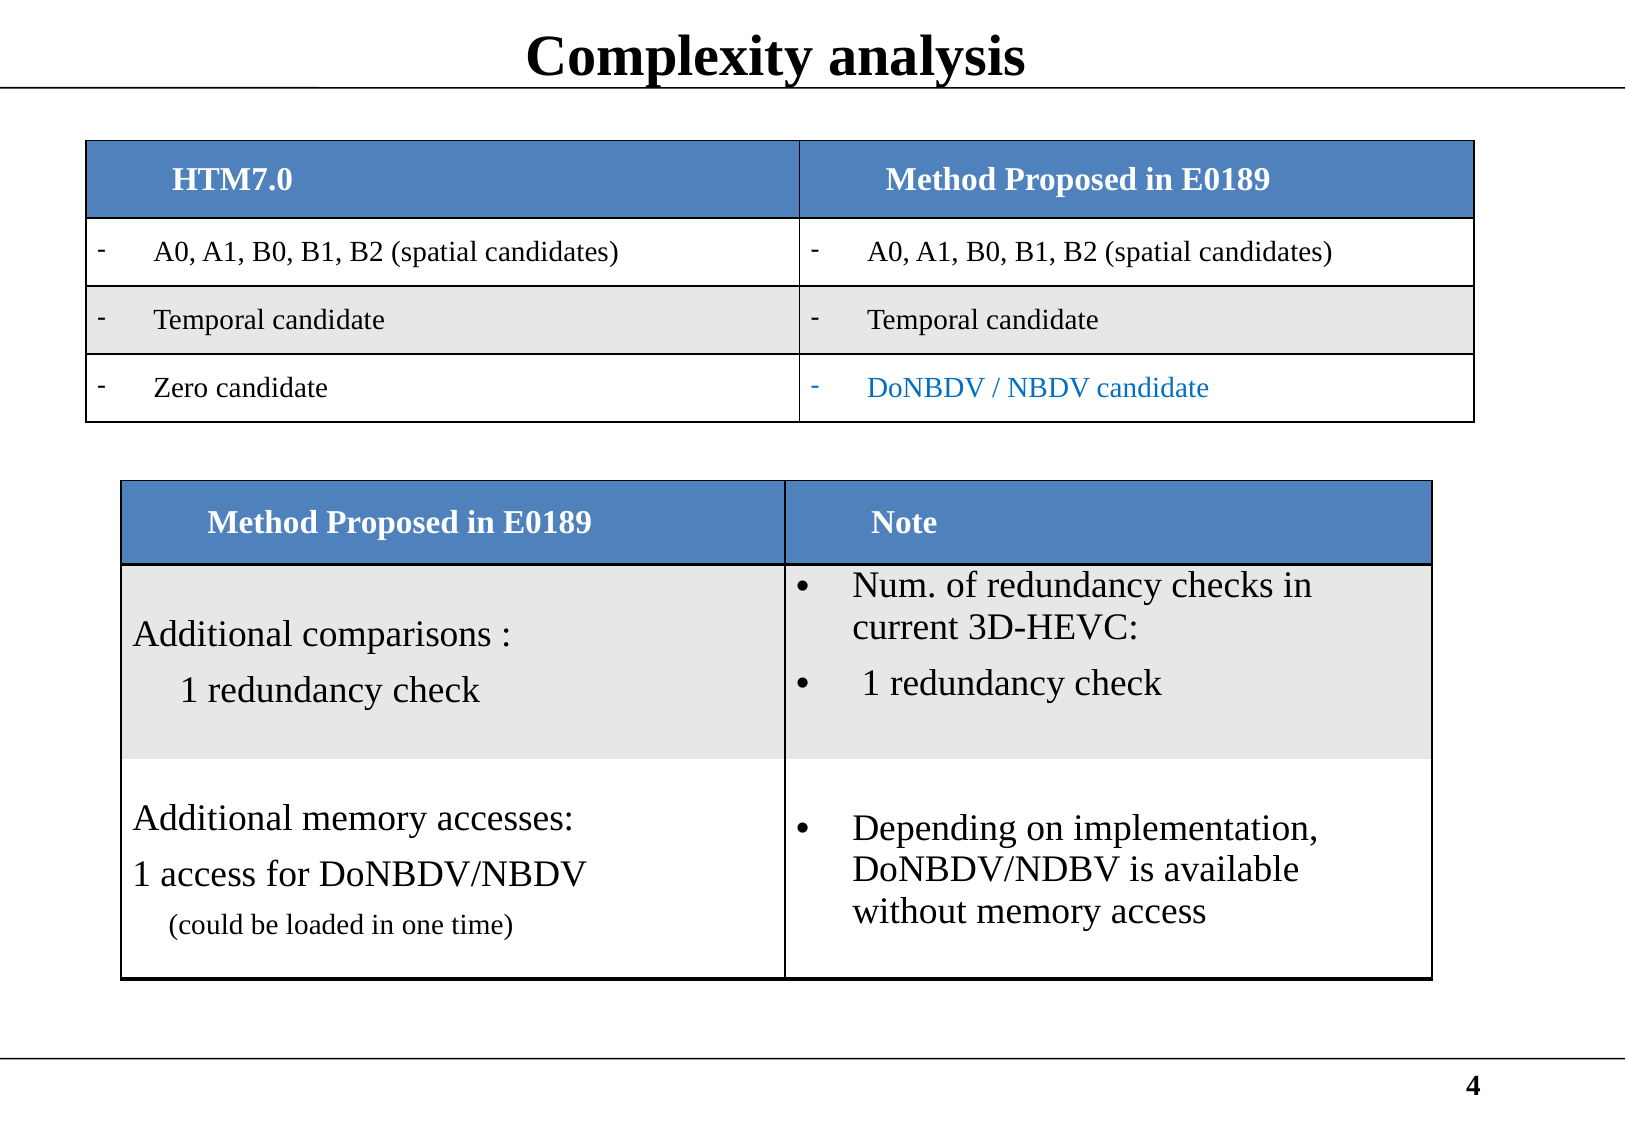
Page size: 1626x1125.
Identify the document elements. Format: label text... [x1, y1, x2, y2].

table_cell A0, A1, B0, B1, B2 (spatial candidates) [800, 219, 1473, 285]
table_cell Num. of redundancy checks in current 3D-HEVC: 1 redundancy check [786, 566, 1431, 759]
table_header Method Proposed in E0189 [122, 481, 784, 563]
table_cell DoNBDV / NBDV candidate [800, 355, 1473, 421]
table_header Method Proposed in E0189 [800, 141, 1473, 217]
title Complexity analysis [68, 9, 1484, 94]
table_cell Additional memory accesses: 1 access for DoNBDV/NBDV (could be loaded in one time) [122, 759, 784, 977]
slide_number 4 [1403, 1058, 1544, 1106]
table_cell Zero candidate [87, 355, 799, 421]
table_header Note [786, 481, 1431, 563]
table_cell A0, A1, B0, B1, B2 (spatial candidates) [87, 219, 799, 285]
table_cell Temporal candidate [800, 287, 1473, 353]
table_header HTM7.0 [87, 141, 799, 217]
table_cell Temporal candidate [87, 287, 799, 353]
table_cell Depending on implementation, DoNBDV/NDBV is available without memory access [786, 759, 1431, 977]
table_cell Additional comparisons : 1 redundancy check [122, 566, 784, 759]
